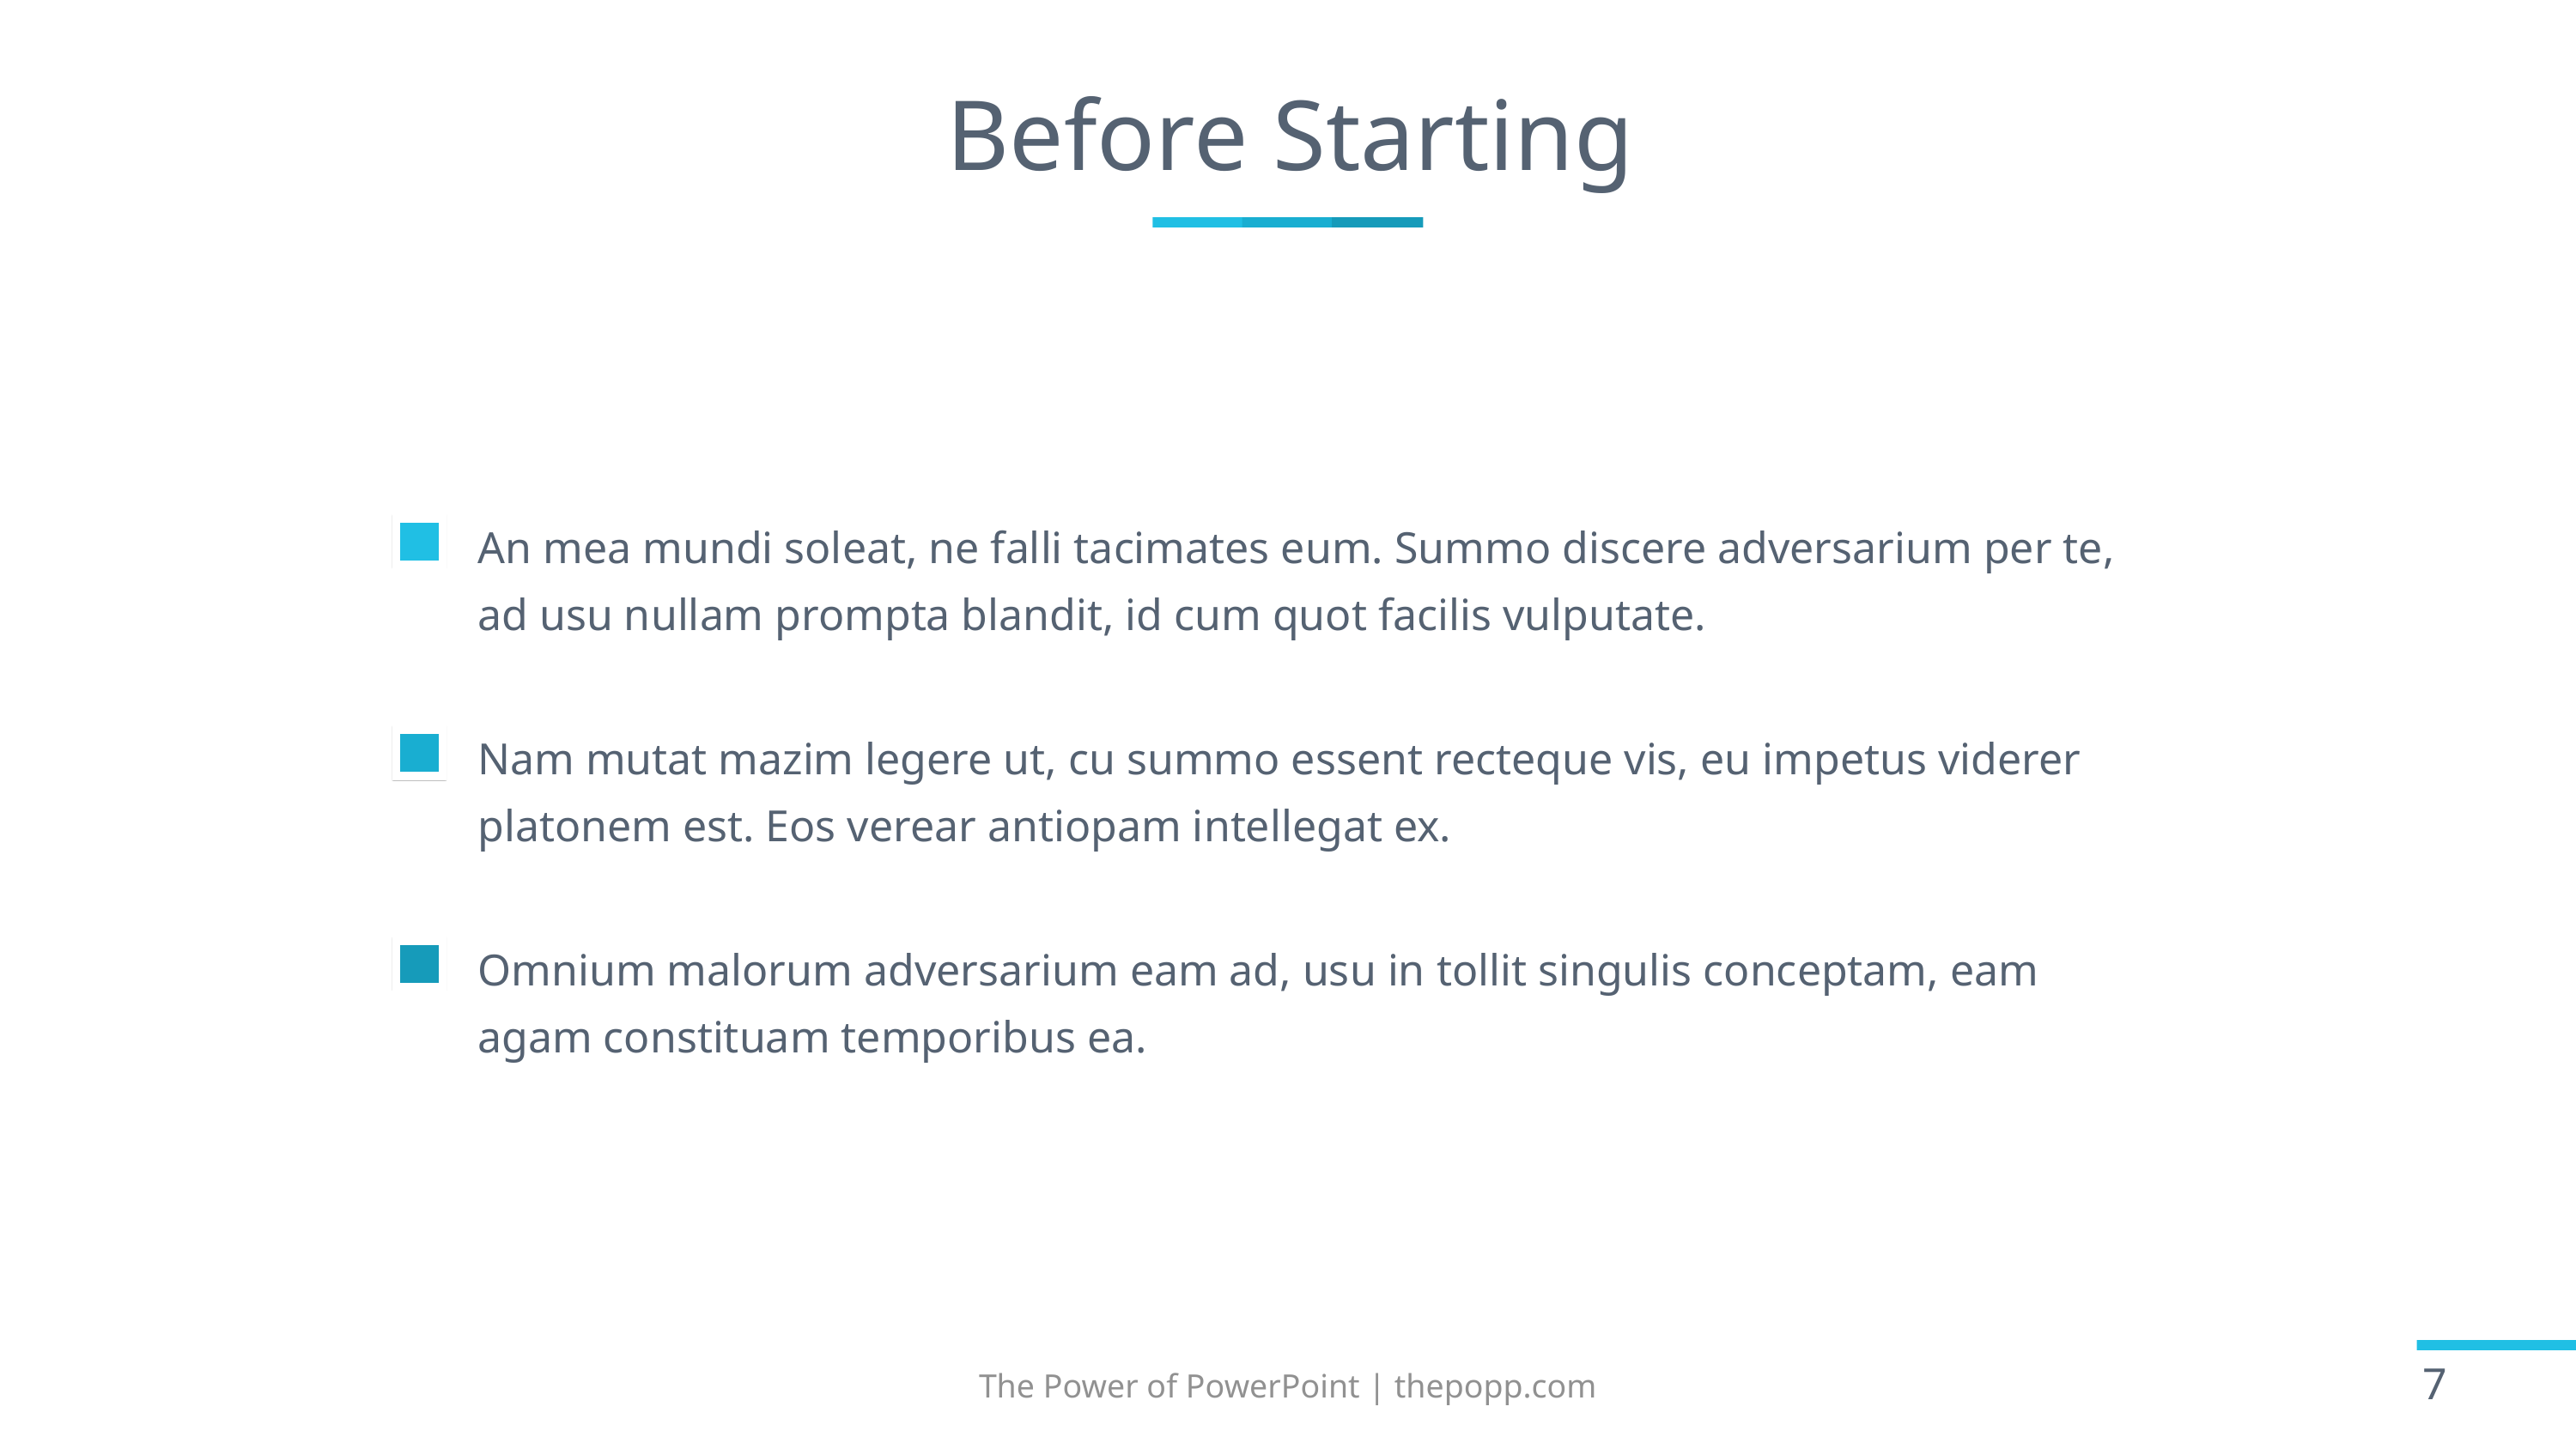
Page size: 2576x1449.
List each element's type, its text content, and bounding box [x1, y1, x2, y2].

list Nam mutat mazim legere ut, cu summo essent recteque vis, eu impetus viderer platonem est. Eos verear antiopam intellegat ex. [465, 709, 2147, 882]
slide_number 7 [2409, 1351, 2576, 1421]
list Omnium malorum adversarium eam ad, usu in tollit singulis conceptam, eam agam constituam temporibus ea. [465, 920, 2147, 1094]
footer The Power of PowerPoint | thepopp.com [853, 1349, 1723, 1427]
list An mea mundi soleat, ne falli tacimates eum. Summo discere adversarium per te, ad usu nullam prompta blandit, id cum quot facilis vulputate. [465, 498, 2147, 671]
title Before Starting [69, 49, 2512, 230]
